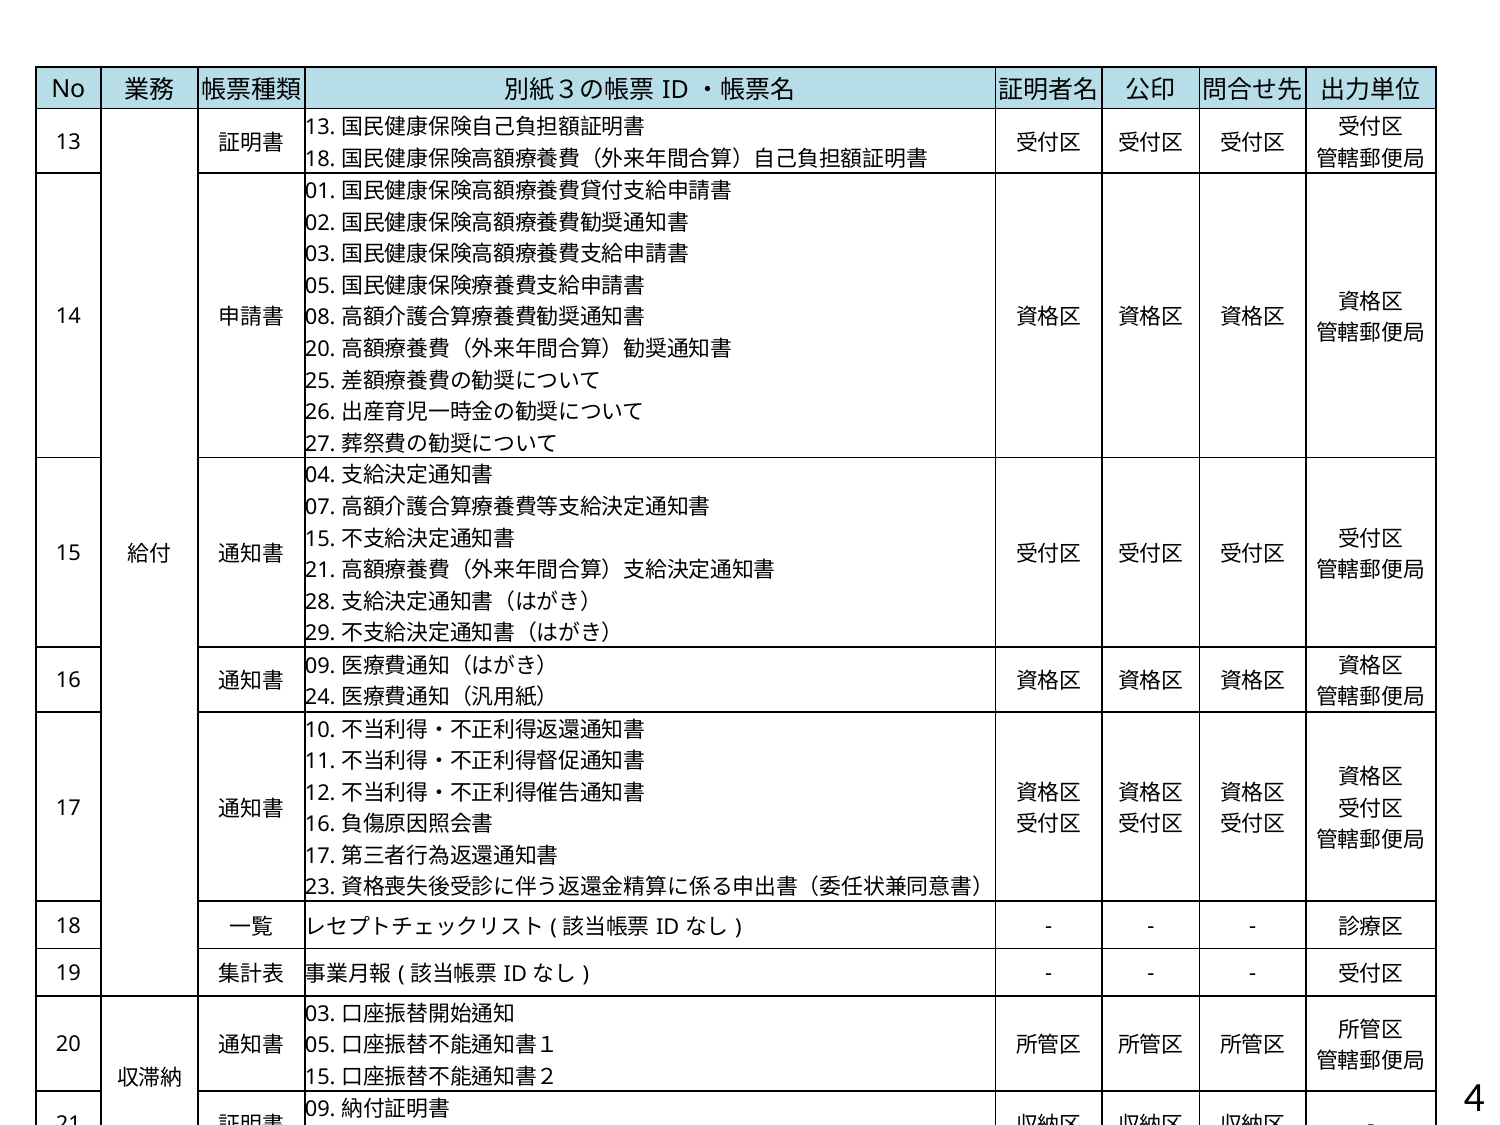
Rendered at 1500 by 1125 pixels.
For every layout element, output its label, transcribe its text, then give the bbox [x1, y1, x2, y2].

table_cell 資格区 [1200, 174, 1305, 457]
table_cell 13 [37, 109, 100, 172]
table_header 別紙３の帳票ID・帳票名 [306, 68, 995, 108]
table_cell 受付区 [996, 458, 1101, 646]
table_cell 13.国民健康保険自己負担額証明書 18.国民健康保険高額療養費（外来年間合算）自己負担額証明書 [306, 109, 995, 172]
table_header 帳票種類 [199, 68, 304, 108]
table_cell 申請書 [199, 174, 304, 457]
table_cell 資格区 受付区 [1103, 713, 1199, 900]
table_cell 受付区 管轄郵便局 [1307, 109, 1435, 172]
table_cell - [996, 902, 1101, 948]
table_cell 09.納付証明書 10.完納証明書 [306, 1092, 995, 1125]
table_cell 通知書 [199, 648, 304, 711]
table_cell 17 [37, 713, 100, 900]
table_cell 受付区 [1200, 109, 1305, 172]
table_cell 受付区 [1307, 949, 1435, 995]
table_cell 受付区 [1103, 458, 1199, 646]
table_cell 収滞納 [102, 997, 197, 1125]
table_cell レセプトチェックリスト(該当帳票IDなし) [306, 902, 995, 948]
table_cell 09.医療費通知（はがき） 24.医療費通知（汎用紙） [306, 648, 995, 711]
table_cell - [1307, 1092, 1435, 1125]
table_cell 通知書 [199, 458, 304, 646]
table_cell 通知書 [199, 997, 304, 1090]
table_cell 資格区 管轄郵便局 [1307, 648, 1435, 711]
table_cell 収納区 [1200, 1092, 1305, 1125]
table_cell 16 [37, 648, 100, 711]
table_cell 集計表 [199, 949, 304, 995]
table_cell 03.口座振替開始通知 05.口座振替不能通知書１ 15.口座振替不能通知書２ [306, 997, 995, 1090]
table_cell 資格区 管轄郵便局 [1307, 174, 1435, 457]
table_cell 受付区 [1103, 109, 1199, 172]
table_cell 所管区 [1200, 997, 1305, 1090]
table_cell 所管区 管轄郵便局 [1307, 997, 1435, 1090]
table_cell 20 [37, 997, 100, 1090]
table_cell - [1200, 902, 1305, 948]
table_cell - [1103, 902, 1199, 948]
table_header 公印 [1103, 68, 1199, 108]
table_cell 15 [37, 458, 100, 646]
table_cell 受付区 [1200, 458, 1305, 646]
table_cell 通知書 [199, 713, 304, 900]
table_header 問合せ先 [1200, 68, 1305, 108]
table_cell 診療区 [1307, 902, 1435, 948]
table_cell 資格区 [1103, 174, 1199, 457]
table_cell 資格区 [996, 174, 1101, 457]
table_cell - [1103, 949, 1199, 995]
table_cell - [996, 949, 1101, 995]
table_cell 資格区 [1103, 648, 1199, 711]
table_header 証明者名 [996, 68, 1101, 108]
table_cell 資格区 受付区 管轄郵便局 [1307, 713, 1435, 900]
table_cell 事業月報(該当帳票IDなし) [306, 949, 995, 995]
table_cell 収納区 [1103, 1092, 1199, 1125]
table_cell 10.不当利得・不正利得返還通知書 11.不当利得・不正利得督促通知書 12.不当利得・不正利得催告通知書 16.負傷原因照会書 17.第三者行為返還通知書 23.資格喪失後受診に伴う返還金精算に係る申出書（委任状兼同意書） [306, 713, 995, 900]
table_cell 資格区 受付区 [996, 713, 1101, 900]
table_cell 証明書 [199, 109, 304, 172]
table_cell 資格区 [996, 648, 1101, 711]
table_cell 証明書 [199, 1092, 304, 1125]
table_cell 21 [37, 1092, 100, 1125]
table_cell 一覧 [199, 902, 304, 948]
table_cell 18 [37, 902, 100, 948]
table_header No [37, 68, 100, 108]
table_cell 19 [37, 949, 100, 995]
table_cell 収納区 [996, 1092, 1101, 1125]
table_cell 受付区 [996, 109, 1101, 172]
table_cell 14 [37, 174, 100, 457]
table_header 業務 [102, 68, 197, 108]
table_cell 給付 [102, 109, 197, 995]
table_cell 資格区 受付区 [1200, 713, 1305, 900]
table_cell - [1200, 949, 1305, 995]
table_cell 受付区 管轄郵便局 [1307, 458, 1435, 646]
table_cell 資格区 [1200, 648, 1305, 711]
table_header 出力単位 [1307, 68, 1435, 108]
table_cell 04.支給決定通知書 07.高額介護合算療養費等支給決定通知書 15.不支給決定通知書 21.高額療養費（外来年間合算）支給決定通知書 28.支給決定通知書（はがき） 29.不支給決定通知書（はがき） [306, 458, 995, 646]
table_cell 所管区 [1103, 997, 1199, 1090]
table_cell 所管区 [996, 997, 1101, 1090]
table_cell 01.国民健康保険高額療養費貸付支給申請書 02.国民健康保険高額療養費勧奨通知書 03.国民健康保険高額療養費支給申請書 05.国民健康保険療養費支給申請書 08.高額介護合算療養費勧奨通知書 20.高額療養費（外来年間合算）勧奨通知書 25.差額療養費の勧奨について 26.出産育児一時金の勧奨について 27.葬祭費の勧奨について [306, 174, 995, 457]
slide_number 3 [1437, 1065, 1500, 1125]
